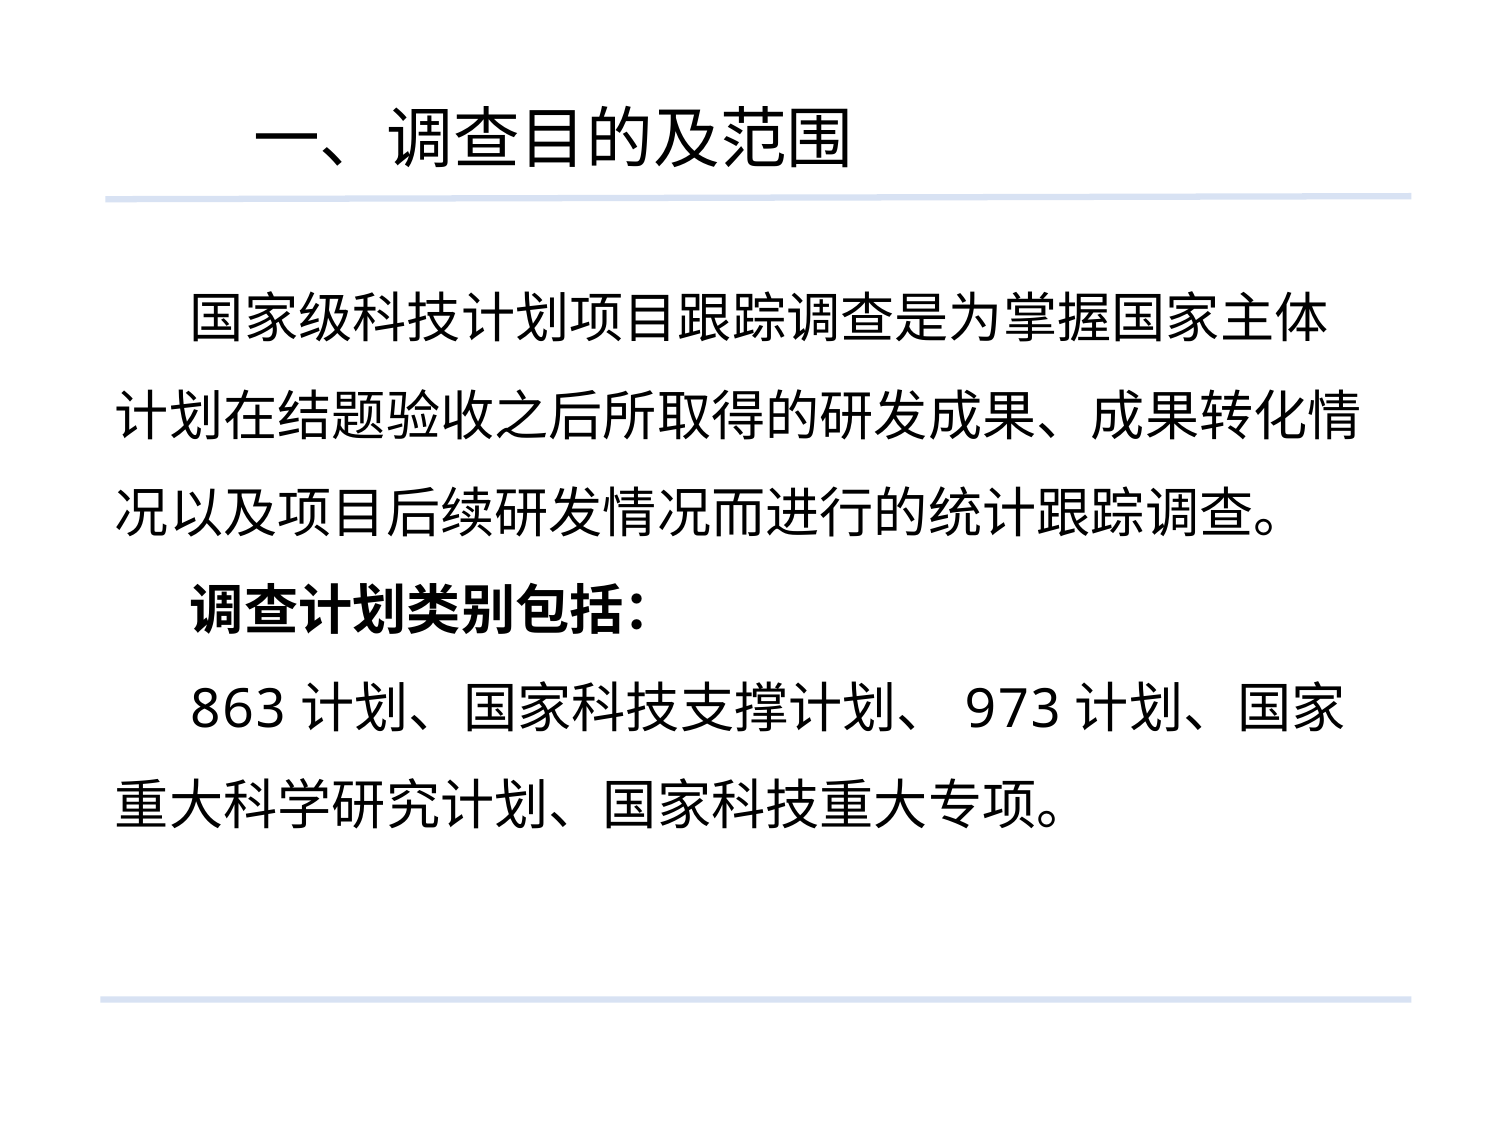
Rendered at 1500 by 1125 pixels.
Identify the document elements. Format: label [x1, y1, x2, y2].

text_box [100, 88, 1436, 1073]
